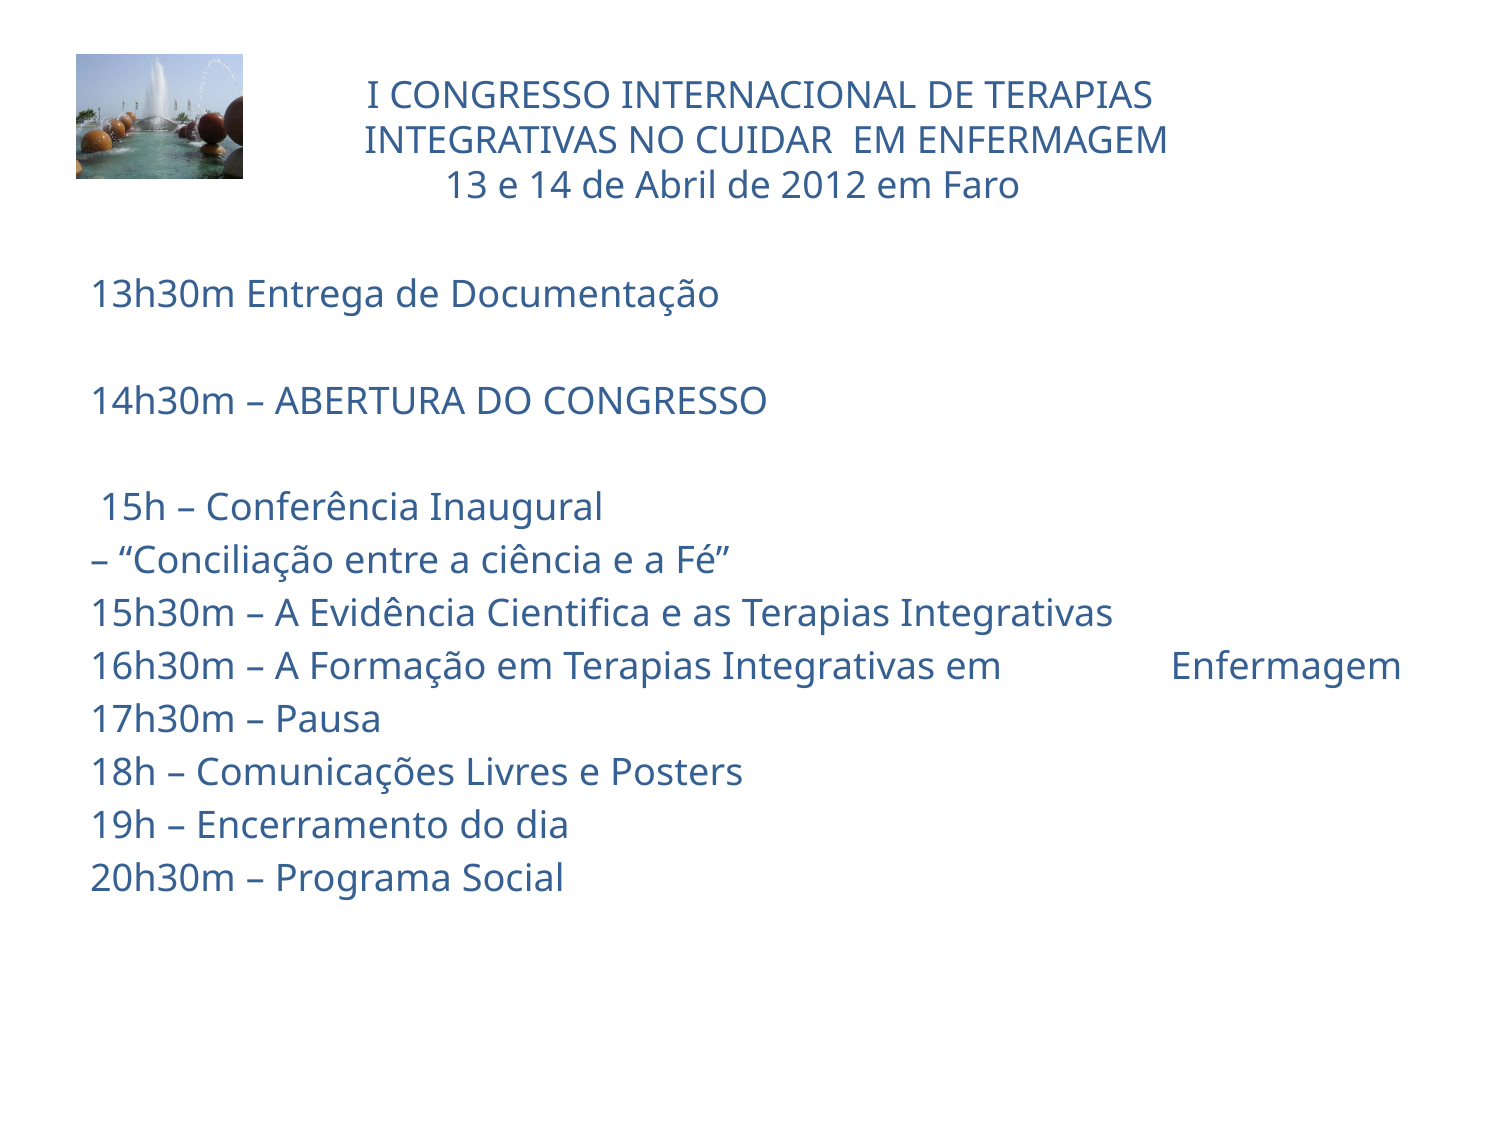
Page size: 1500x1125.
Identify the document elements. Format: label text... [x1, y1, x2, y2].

title I CONGRESSO INTERNACIONAL DE TERAPIAS INTEGRATIVAS NO CUIDAR EM ENFERMAGEM 13 e 14 de Abril de 2012 em Faro [53, 42, 1404, 231]
list 13h30m Entrega de Documentação 14h30m – ABERTURA DO CONGRESSO 15h – Conferência Inaugural – “Conciliação entre a ciência e a Fé” 15h30m – A Evidência Cientifica e as Terapias Integrativas 16h30m – A Formação em Terapias Integrativas em Enfermagem 17h30m – Pausa 18h – Comunicações Livres e Posters 19h – Encerramento do dia 20h30m – Programa Social [75, 262, 1425, 1005]
picture [76, 54, 243, 179]
